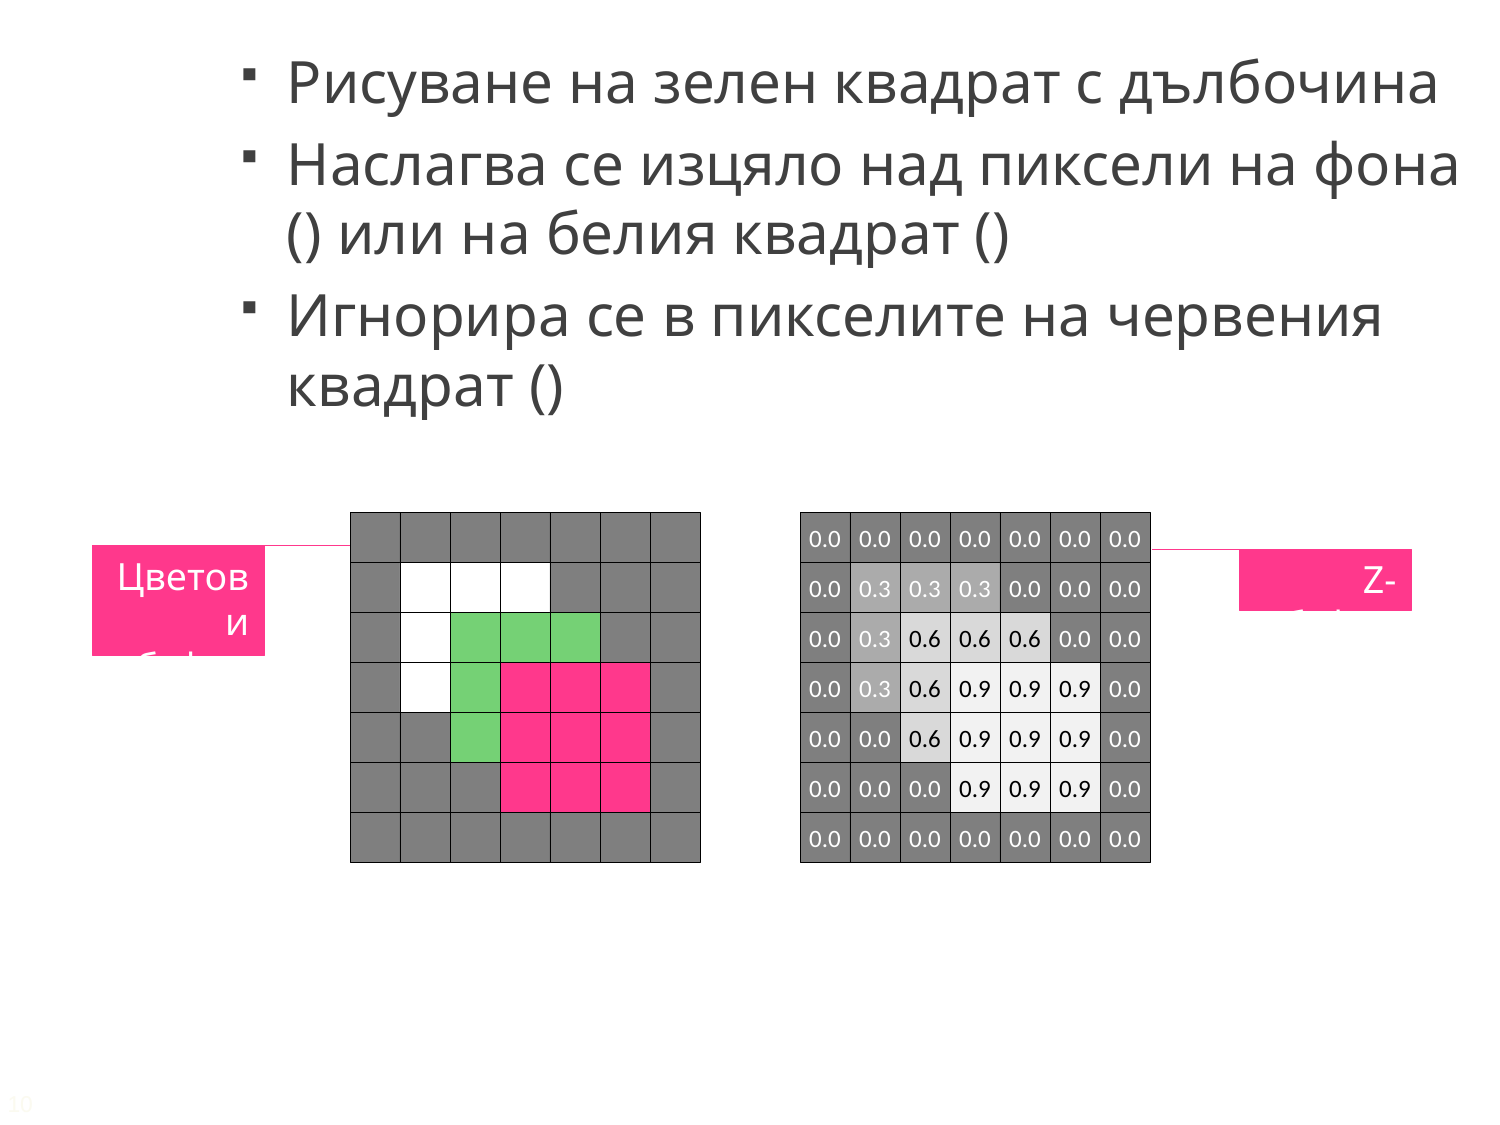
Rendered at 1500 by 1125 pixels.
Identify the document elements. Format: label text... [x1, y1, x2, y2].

text_box 0.3 [948, 560, 998, 610]
text_box 0.0 [898, 760, 948, 810]
text_box [548, 710, 598, 760]
text_box [498, 710, 548, 760]
text_box 0.0 [898, 510, 948, 560]
text_box [548, 660, 598, 710]
text_box 0.0 [948, 510, 998, 560]
text_box [598, 610, 648, 660]
text_box 0.0 [898, 810, 948, 865]
text_box 0.0 [1048, 560, 1098, 610]
text_box [448, 510, 498, 560]
text_box 0.0 [848, 710, 898, 760]
text_box 0.0 [798, 510, 848, 560]
text_box [348, 660, 398, 710]
text_box [498, 610, 548, 660]
text_box 0.3 [898, 560, 948, 610]
text_box [548, 810, 598, 865]
text_box [648, 610, 702, 660]
text_box 0.0 [848, 810, 898, 865]
text_box 0.0 [1098, 810, 1152, 865]
text_box [598, 710, 648, 760]
text_box [498, 560, 548, 610]
text_box 0.9 [948, 660, 998, 710]
text_box 0.6 [998, 610, 1048, 660]
text_box 0.0 [798, 760, 848, 810]
text_box [548, 510, 598, 560]
text_box 0.0 [798, 710, 848, 760]
text_box [548, 760, 598, 810]
text_box [348, 710, 398, 760]
text_box 0.0 [1098, 660, 1152, 710]
text_box [348, 810, 398, 865]
text_box [398, 660, 448, 710]
text_box 0.0 [798, 660, 848, 710]
text_box [448, 610, 498, 660]
text_box 0.0 [998, 510, 1048, 560]
text_box 0.0 [1048, 610, 1098, 660]
text_box [648, 710, 702, 760]
text_box 0.9 [998, 660, 1048, 710]
text_box 0.9 [1048, 660, 1098, 710]
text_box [91, 544, 351, 656]
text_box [1151, 548, 1412, 611]
text_box [398, 610, 448, 660]
text_box 0.0 [1098, 710, 1152, 760]
text_box [548, 560, 598, 610]
text_box 0.0 [848, 760, 898, 810]
text_box 0.0 [1098, 610, 1152, 660]
text_box 0.0 [1098, 510, 1152, 560]
text_box [448, 710, 498, 760]
text_box 0.9 [948, 710, 998, 760]
text_box 0.6 [948, 610, 998, 660]
text_box 0.6 [898, 610, 948, 660]
text_box [348, 510, 398, 560]
text_box [398, 510, 448, 560]
text_box 0.0 [798, 610, 848, 660]
text_box 0.9 [1048, 710, 1098, 760]
text_box 0.9 [998, 760, 1048, 810]
text_box [498, 660, 548, 710]
text_box [598, 760, 648, 810]
text_box [398, 760, 448, 810]
text_box 0.6 [898, 710, 948, 760]
text_box 0.3 [848, 660, 898, 710]
text_box [548, 610, 598, 660]
text_box 0.0 [1098, 760, 1152, 810]
text_box 0.9 [998, 710, 1048, 760]
text_box [498, 810, 548, 865]
text_box 0.6 [898, 660, 948, 710]
text_box [398, 710, 448, 760]
text_box 0.0 [998, 560, 1048, 610]
text_box [398, 810, 448, 865]
text_box [648, 510, 702, 560]
text_box [354, 560, 398, 610]
text_box 0.0 [798, 560, 848, 610]
text_box 0.9 [948, 760, 998, 810]
text_box 0.0 [948, 810, 998, 865]
text_box [348, 760, 398, 810]
text_box [398, 560, 448, 610]
text_box [498, 760, 548, 810]
text_box [598, 660, 648, 710]
text_box [648, 760, 702, 810]
text_box [353, 610, 398, 660]
text_box [598, 510, 648, 560]
text_box [598, 560, 648, 610]
text_box [498, 510, 548, 560]
text_box [448, 810, 498, 865]
text_box 0.0 [848, 510, 898, 560]
text_box 0.9 [1048, 760, 1098, 810]
text_box [598, 810, 648, 865]
text_box [648, 560, 702, 610]
text_box 0.0 [798, 810, 848, 865]
text_box [448, 660, 498, 710]
text_box [648, 660, 702, 710]
text_box 0.3 [848, 560, 898, 610]
text_box 0.3 [848, 610, 898, 660]
text_box 0.0 [998, 810, 1048, 865]
text_box 0.0 [1048, 510, 1098, 560]
text_box 0.0 [1048, 810, 1098, 865]
text_box [448, 560, 498, 610]
text_box [448, 760, 498, 810]
text_box 0.0 [1098, 560, 1146, 610]
text_box [648, 810, 702, 865]
